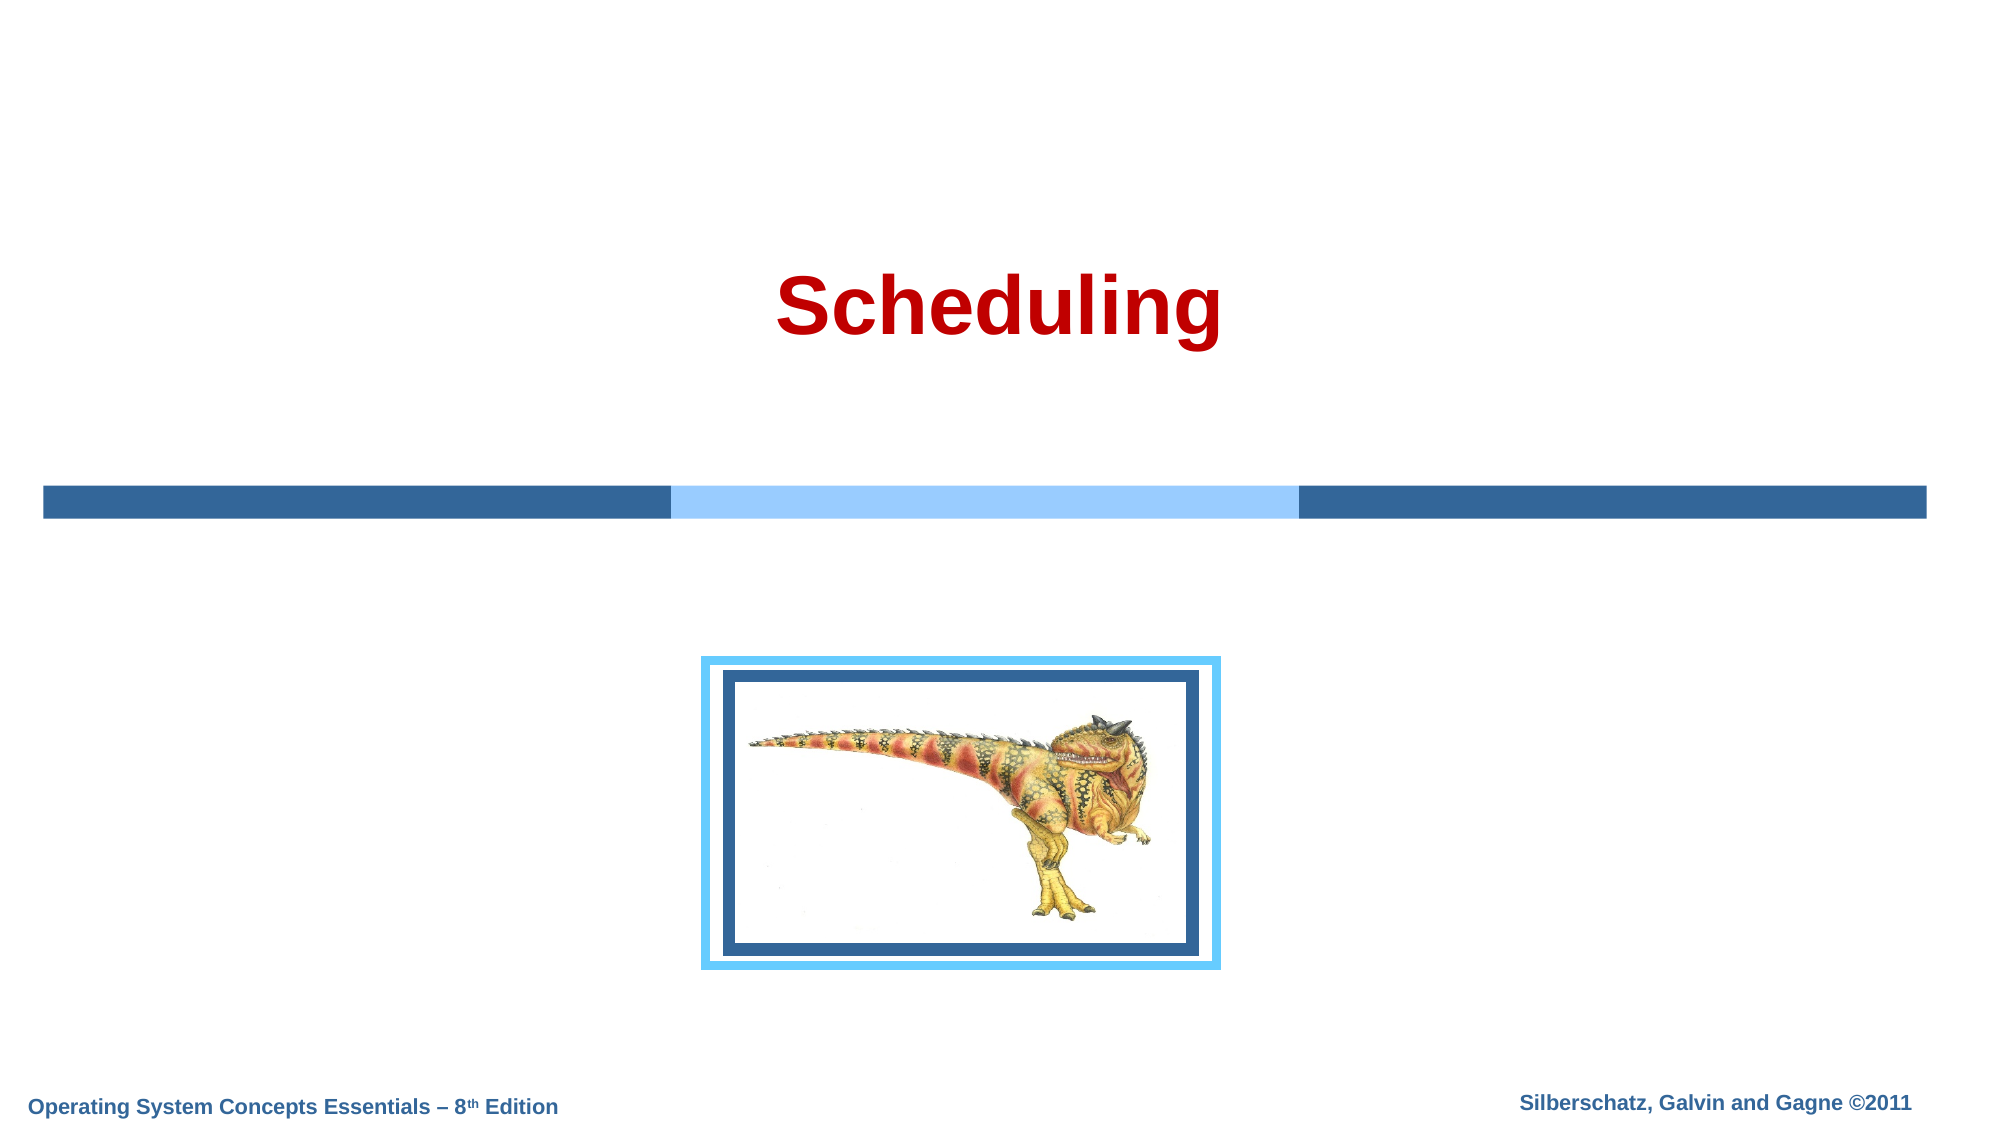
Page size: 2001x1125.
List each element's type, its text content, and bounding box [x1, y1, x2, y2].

picture [735, 682, 1186, 943]
title Scheduling [150, 112, 1850, 462]
